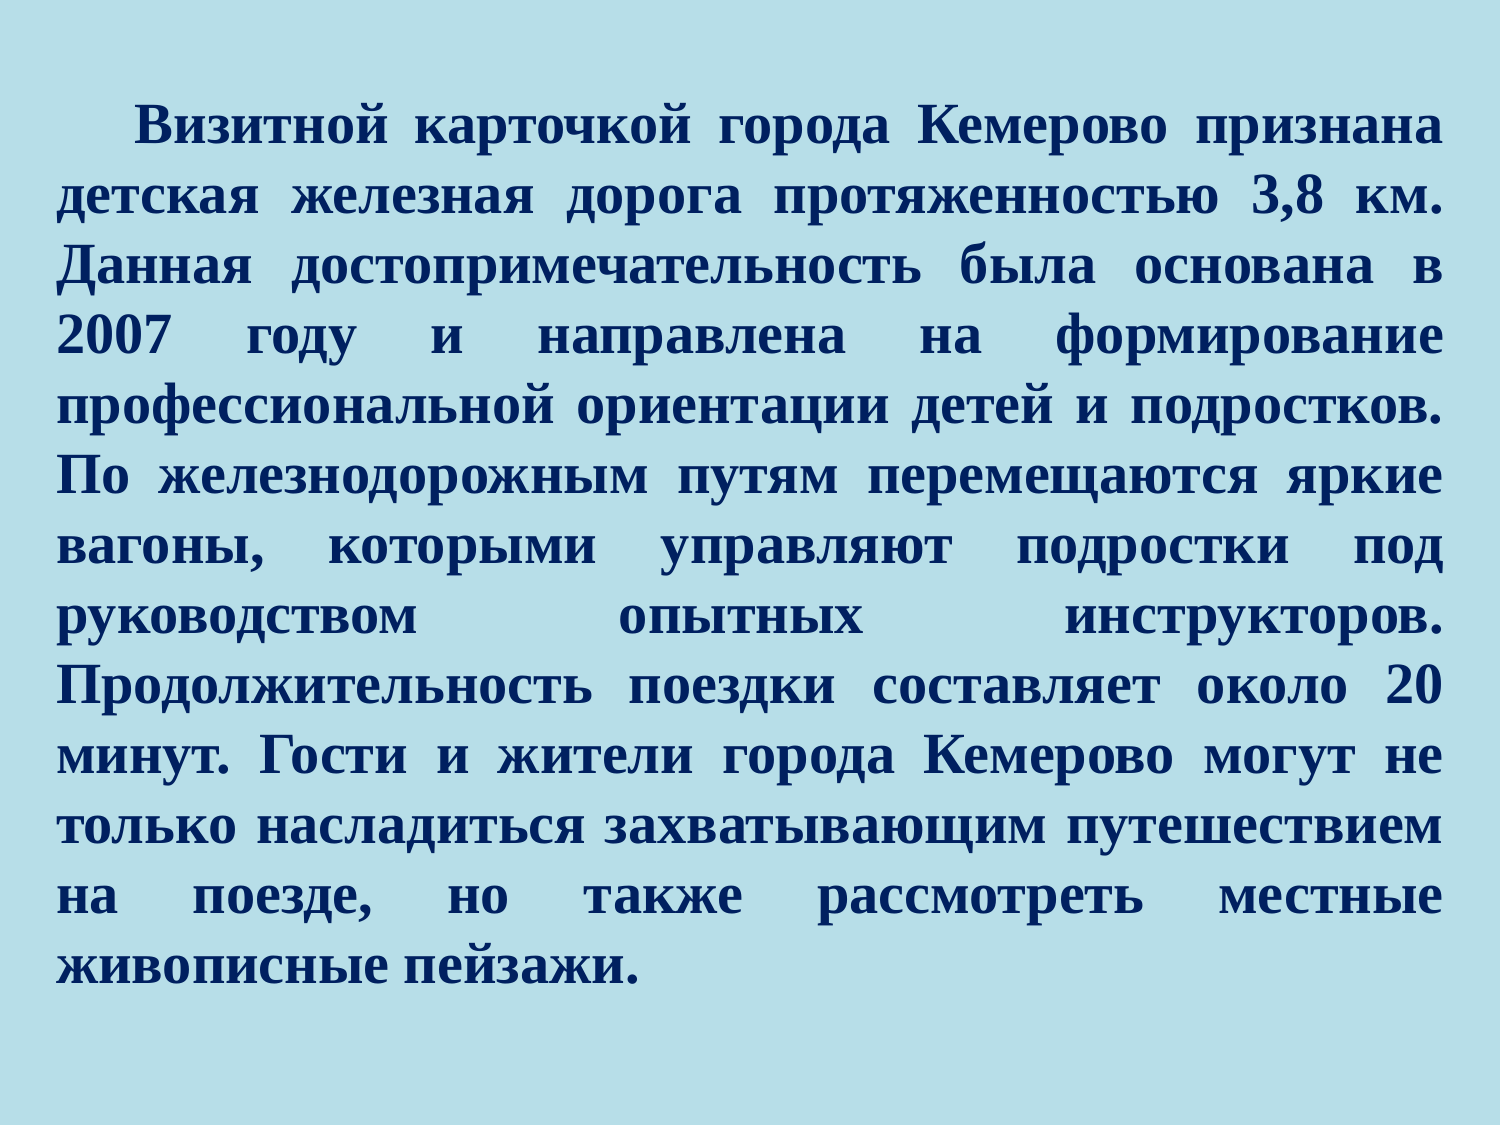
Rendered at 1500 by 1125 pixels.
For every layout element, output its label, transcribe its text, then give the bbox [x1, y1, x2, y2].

text_box Визитной карточкой города Кемерово признана детская железная дорога протяженностью 3,8 км. Данная достопримечательность была основана в 2007 году и направлена на формирование профессиональной ориентации детей и подростков. По железнодорожным путям перемещаются яркие вагоны, которыми управляют подростки под руководством опытных инструкторов. Продолжительность поездки составляет около 20 минут. Гости и жители города Кемерово могут не только насладиться захватывающим путешествием на поезде, но также рассмотреть местные живописные пейзажи. [41, 78, 1459, 1003]
